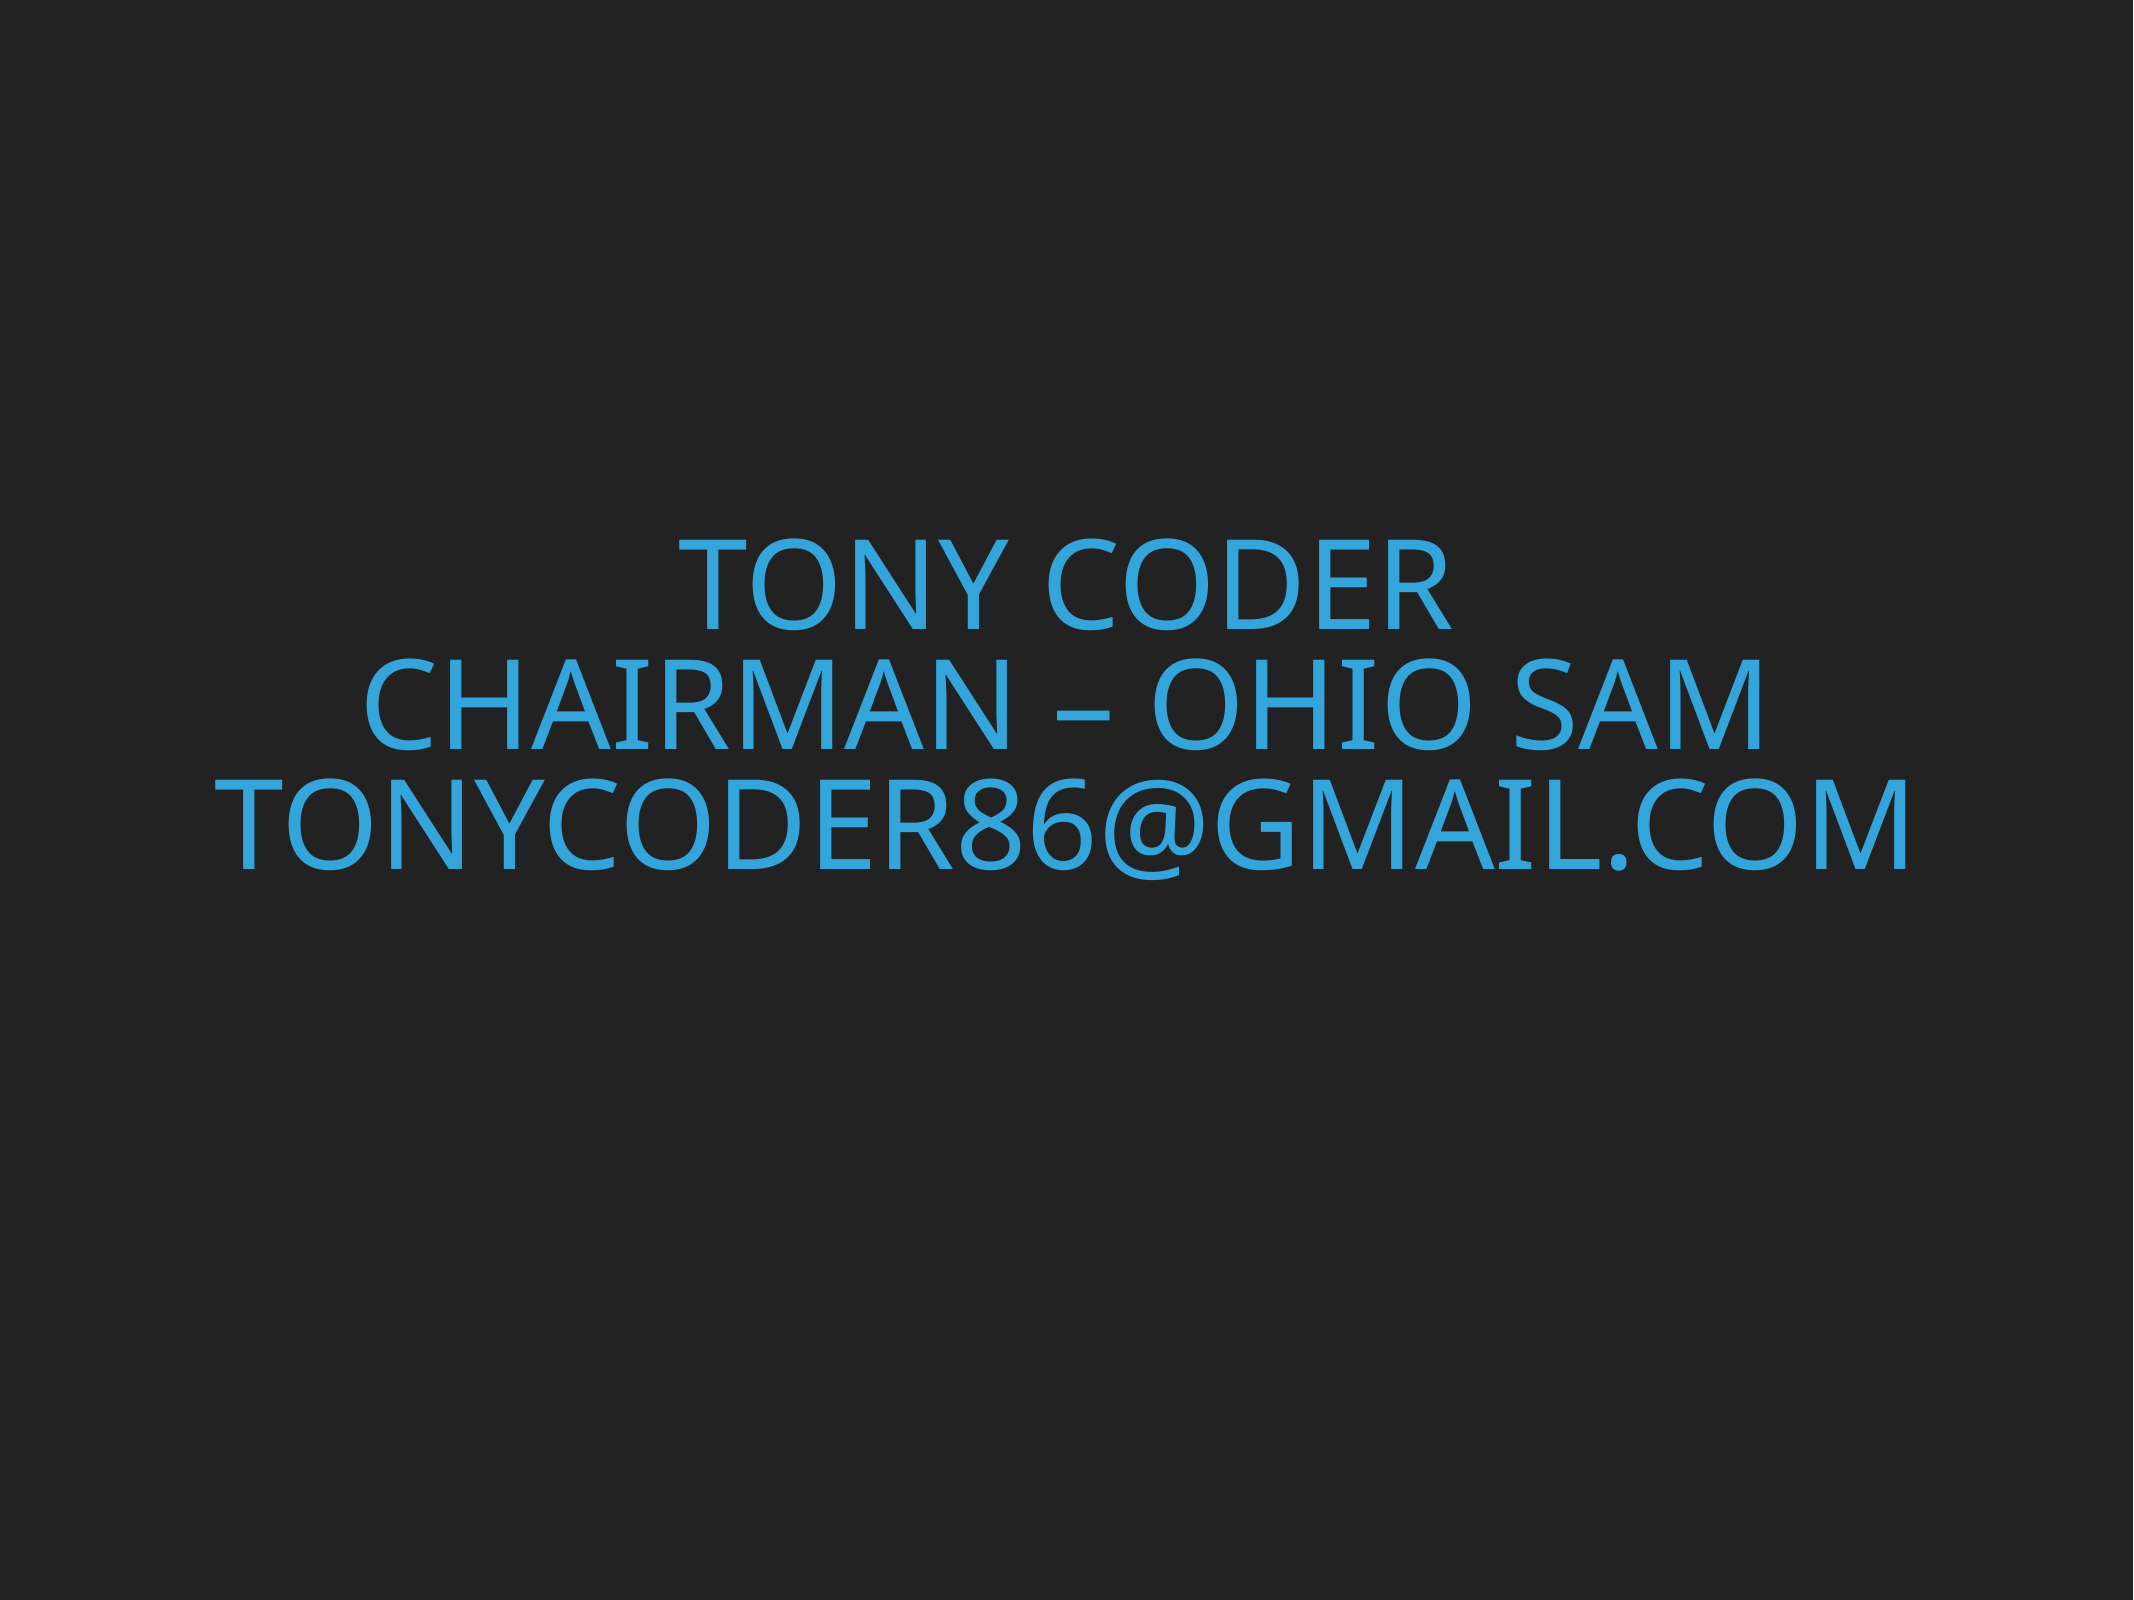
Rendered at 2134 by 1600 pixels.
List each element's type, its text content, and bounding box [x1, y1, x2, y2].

title Tony Coder Chairman – Ohio SAM tonycoder86@gmail.com [0, 524, 2134, 1268]
